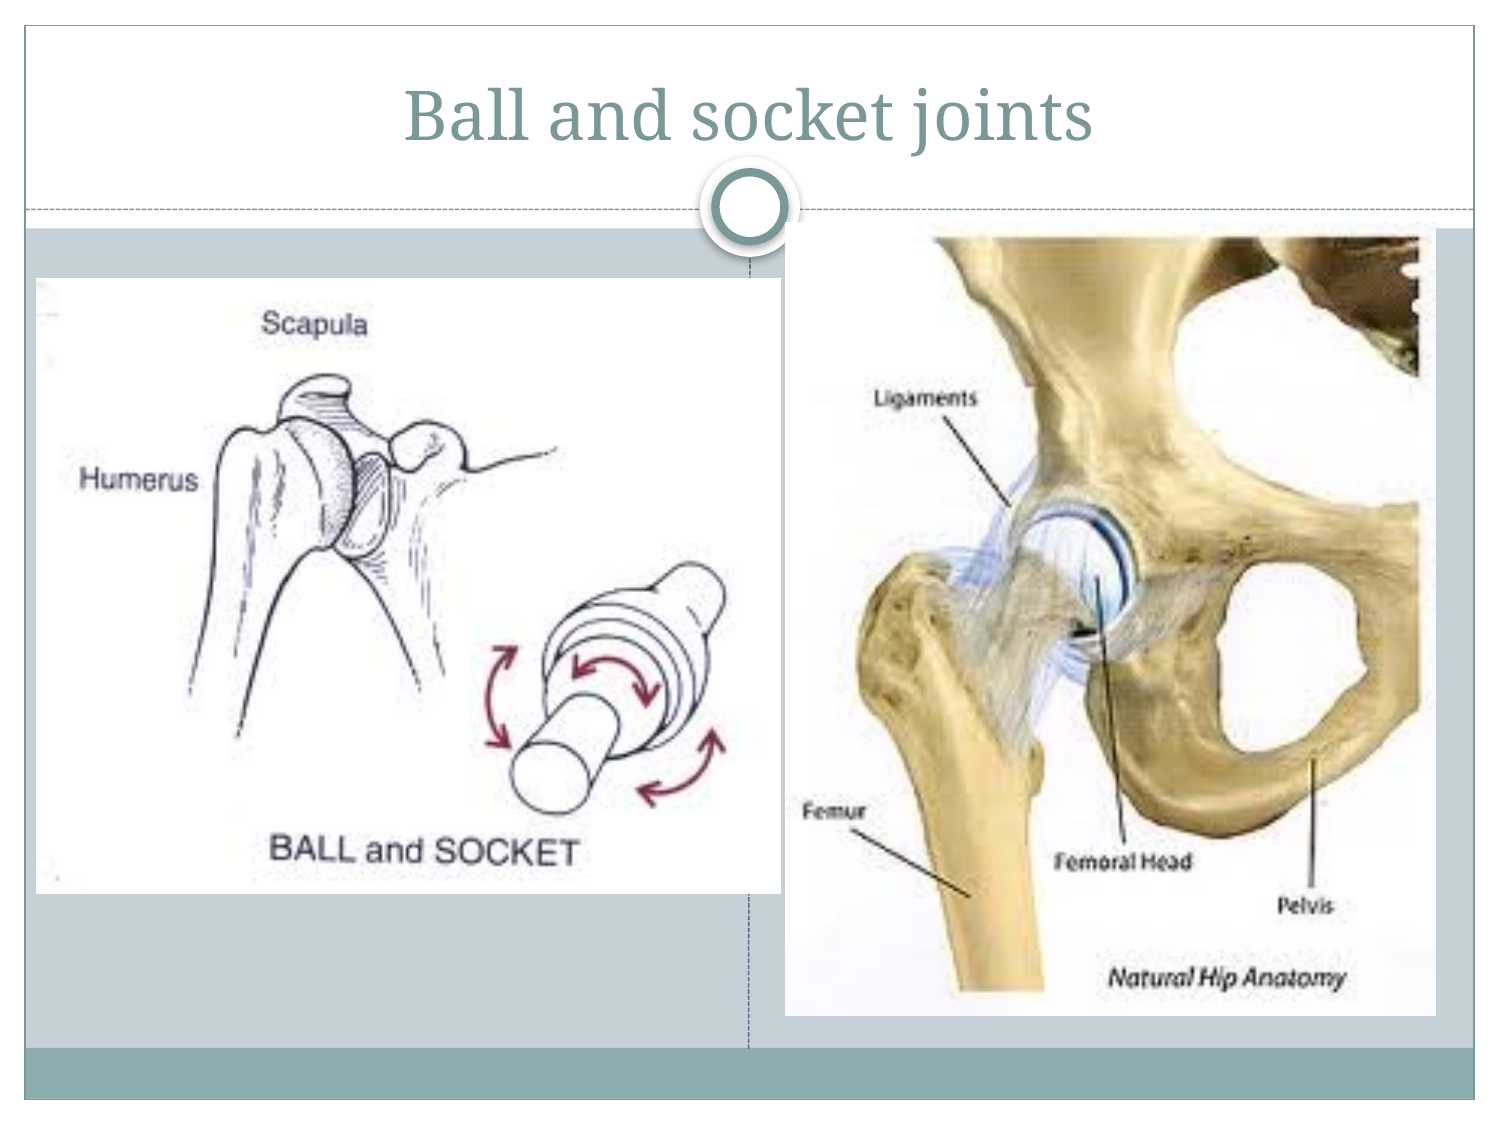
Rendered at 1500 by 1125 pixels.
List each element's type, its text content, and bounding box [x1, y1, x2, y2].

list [785, 222, 1436, 1016]
title Ball and socket joints [49, 37, 1450, 162]
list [36, 278, 778, 894]
